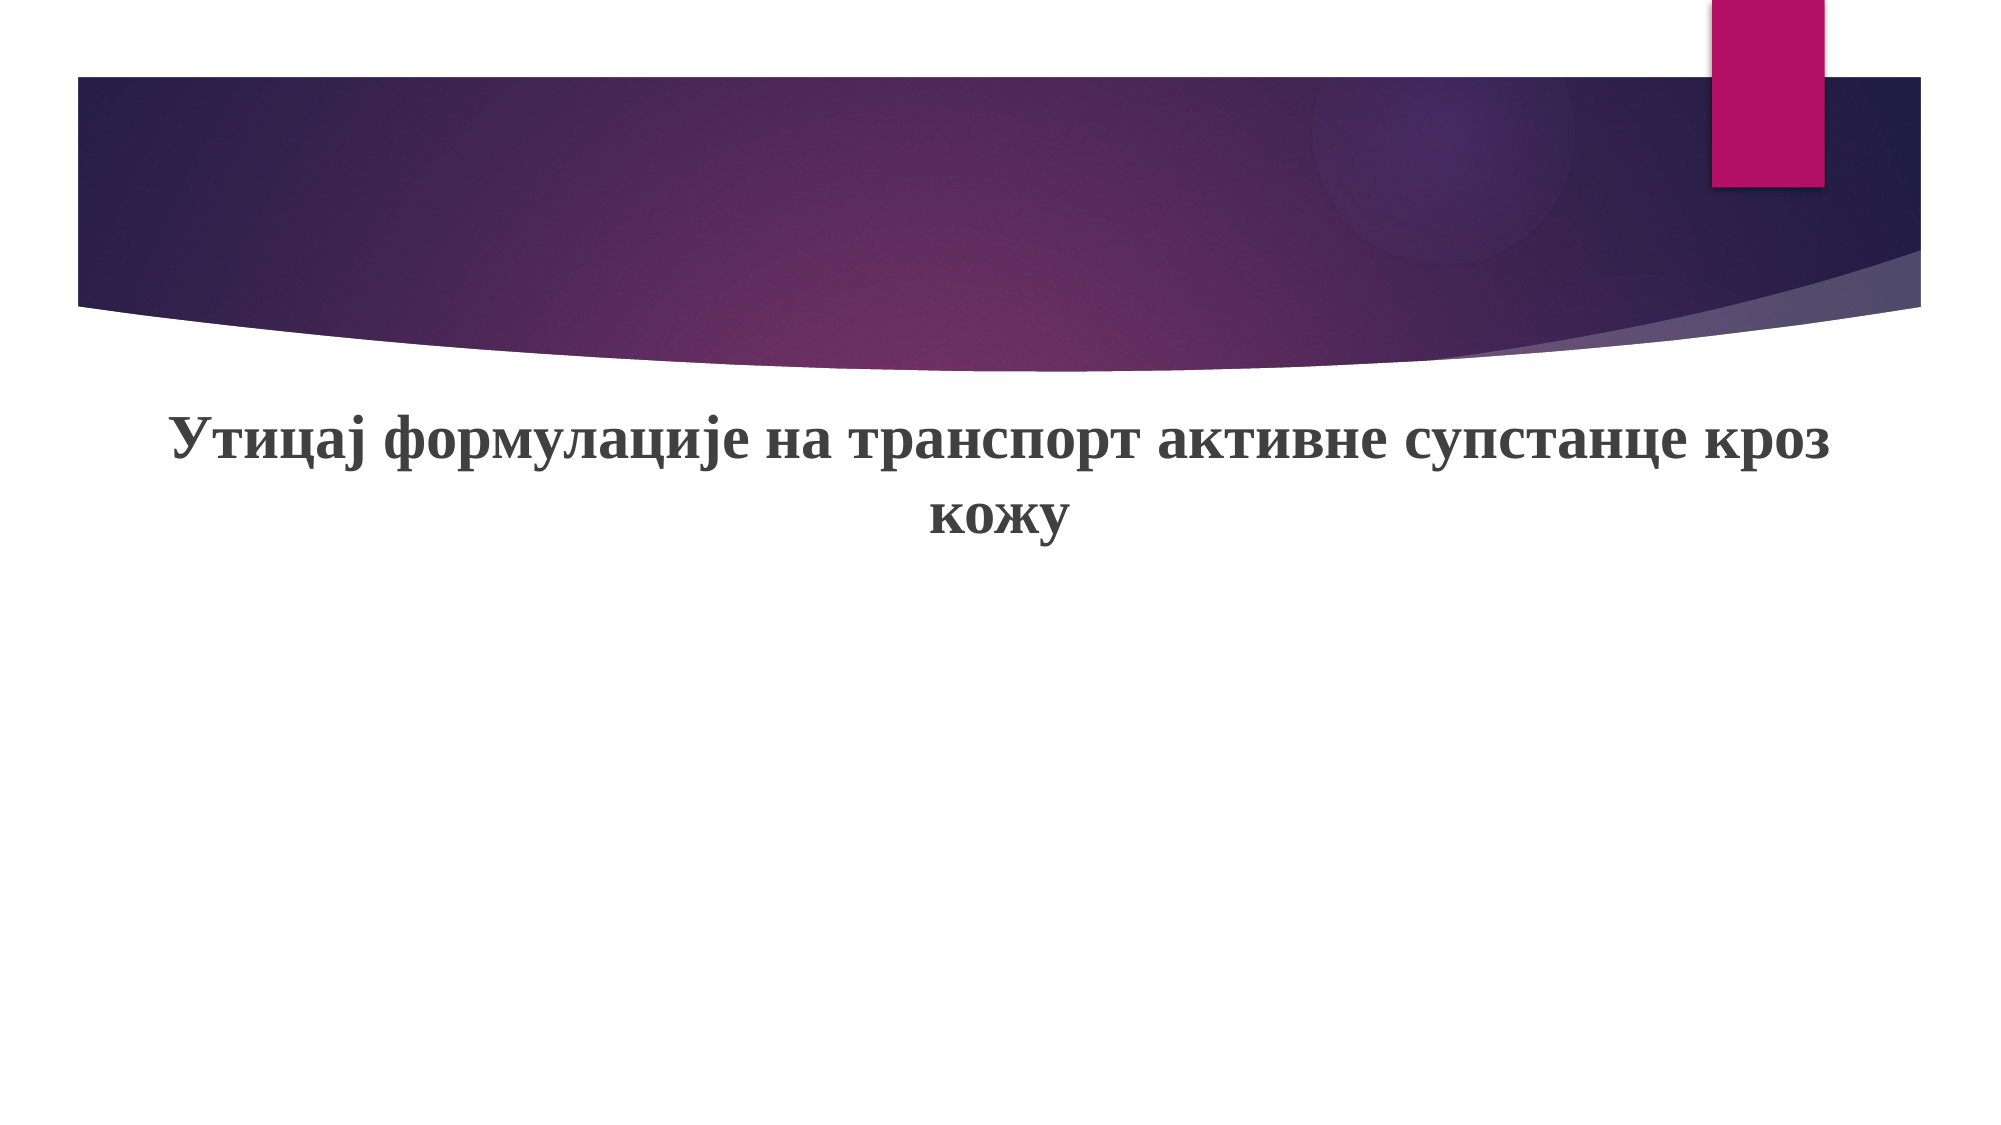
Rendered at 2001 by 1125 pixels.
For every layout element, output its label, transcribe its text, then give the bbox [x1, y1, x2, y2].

list Утицај формулације на транспорт активне супстанце кроз кожу [149, 388, 1850, 950]
